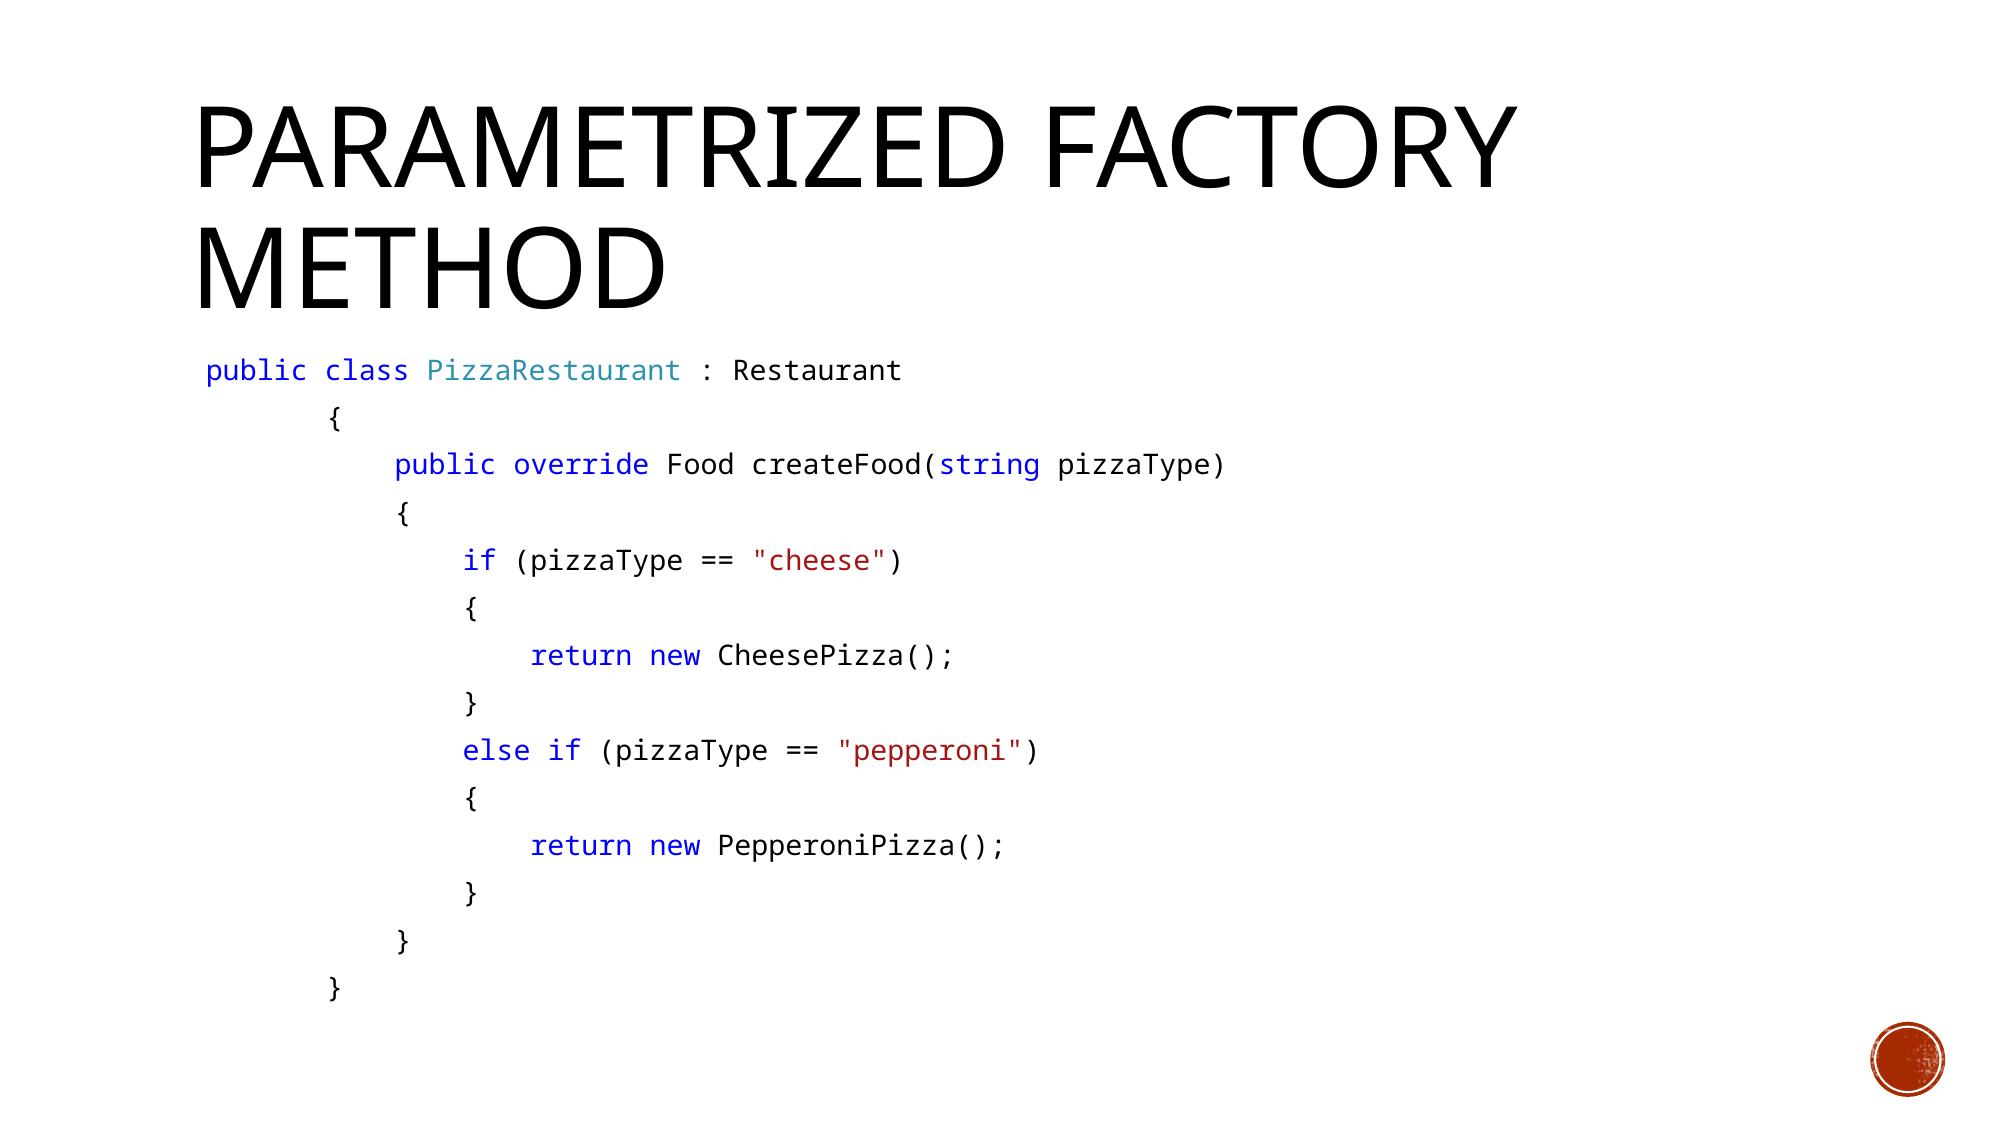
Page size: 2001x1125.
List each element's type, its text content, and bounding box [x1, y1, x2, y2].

list public class PizzaRestaurant : Restaurant { public override Food createFood(string pizzaType) { if (pizzaType == "cheese") { return new CheesePizza(); } else if (pizzaType == "pepperoni") { return new PepperoniPizza(); } } } [175, 348, 1826, 1013]
title Parametrized factory method [175, 79, 1826, 344]
